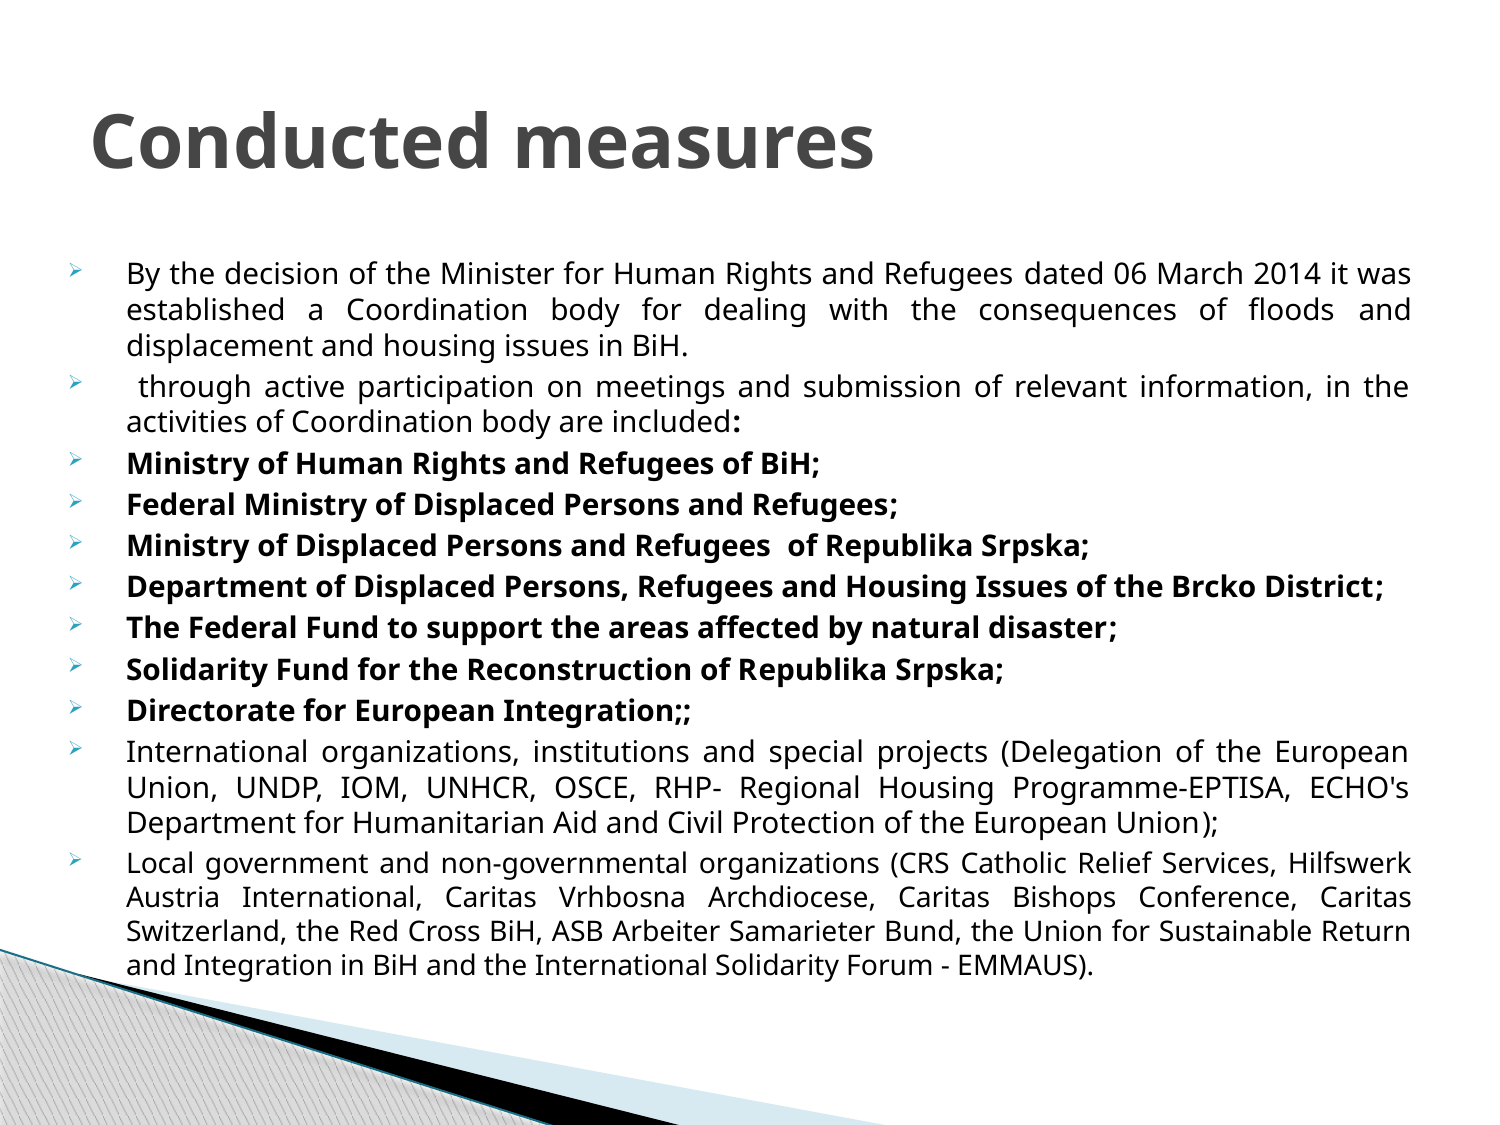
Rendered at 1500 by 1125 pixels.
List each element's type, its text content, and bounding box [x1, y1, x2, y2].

list By the decision of the Minister for Human Rights and Refugees dated 06 March 2014 it was established a Coordination body for dealing with the consequences of floods and displacement and housing issues in BiH. through active participation on meetings and submission of relevant information, in the activities of Coordination body are included: Ministry of Human Rights and Refugees of BiH; Federal Ministry of Displaced Persons and Refugees; Ministry of Displaced Persons and Refugees of Republika Srpska; Department of Displaced Persons, Refugees and Housing Issues of the Brcko District; The Federal Fund to support the areas affected by natural disaster; Solidarity Fund for the Reconstruction of Republika Srpska; Directorate for European Integration;; International organizations, institutions and special projects (Delegation of the European Union, UNDP, IOM, UNHCR, OSCE, RHP- Regional Housing Programme-EPTISA, ECHO's Department for Humanitarian Aid and Civil Protection of the European Union); Local government and non-governmental organizations (CRS Catholic Relief Services, Hilfswerk Austria International, Caritas Vrhbosna Archdiocese, Caritas Bishops Conference, Caritas Switzerland, the Red Cross BiH, ASB Arbeiter Samarieter Bund, the Union for Sustainable Return and Integration in BiH and the International Solidarity Forum - EMMAUS). [53, 208, 1427, 1000]
title Conducted measures [75, 45, 1425, 233]
